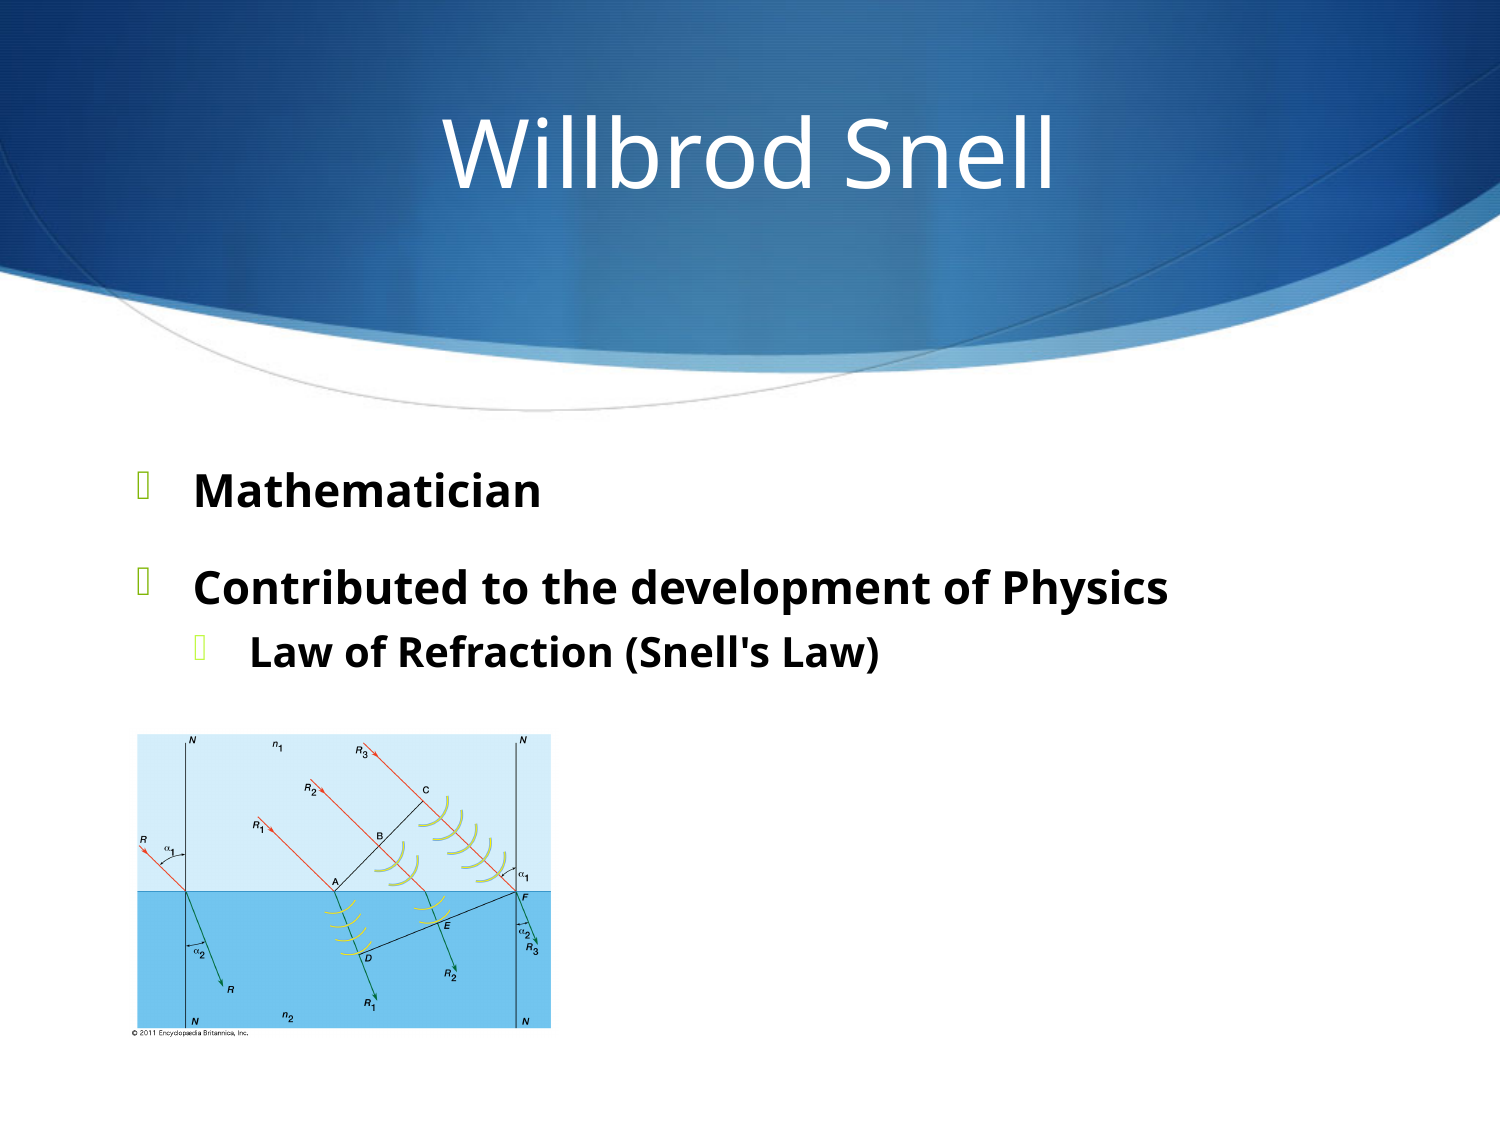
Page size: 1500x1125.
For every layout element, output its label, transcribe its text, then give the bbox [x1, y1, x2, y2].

title Willbrod Snell [75, 56, 1425, 245]
list Mathematician Contributed to the development of Physics Law of Refraction (Snell's Law) [121, 454, 1379, 991]
picture [0, 0, 1500, 1125]
